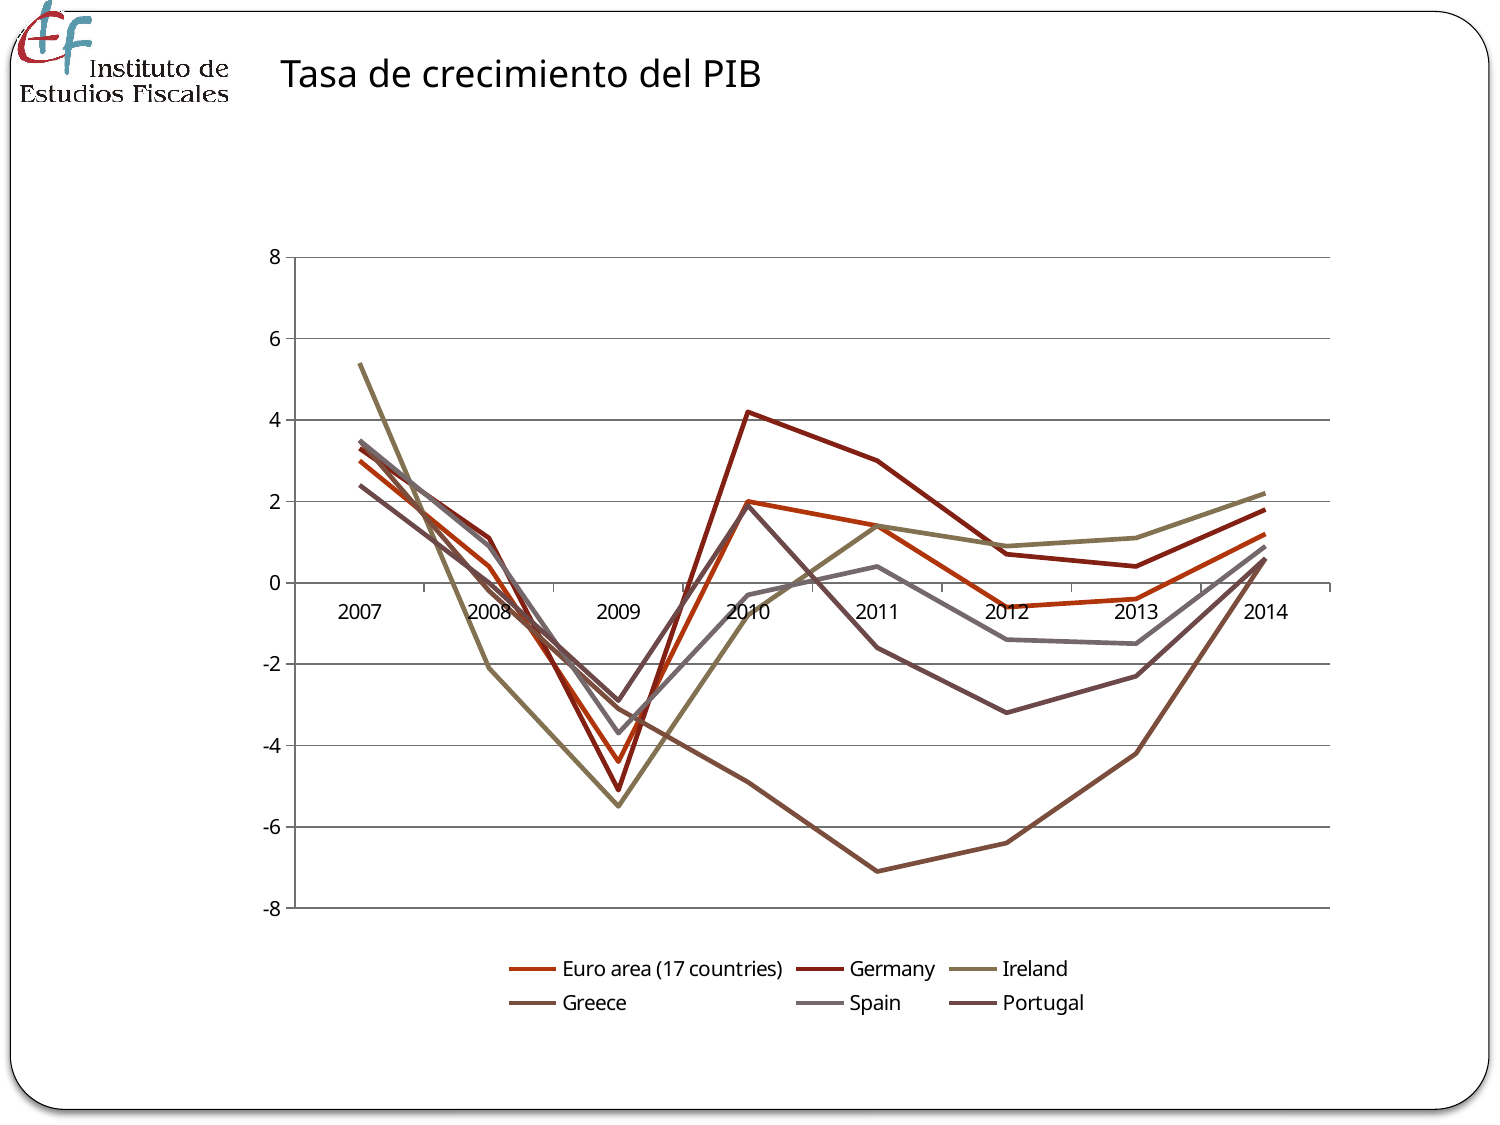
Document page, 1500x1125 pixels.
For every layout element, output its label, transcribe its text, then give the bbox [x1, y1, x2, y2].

chart [240, 227, 1353, 1024]
picture [17, 0, 228, 102]
text_box Tasa de crecimiento del PIB [265, 42, 1400, 103]
